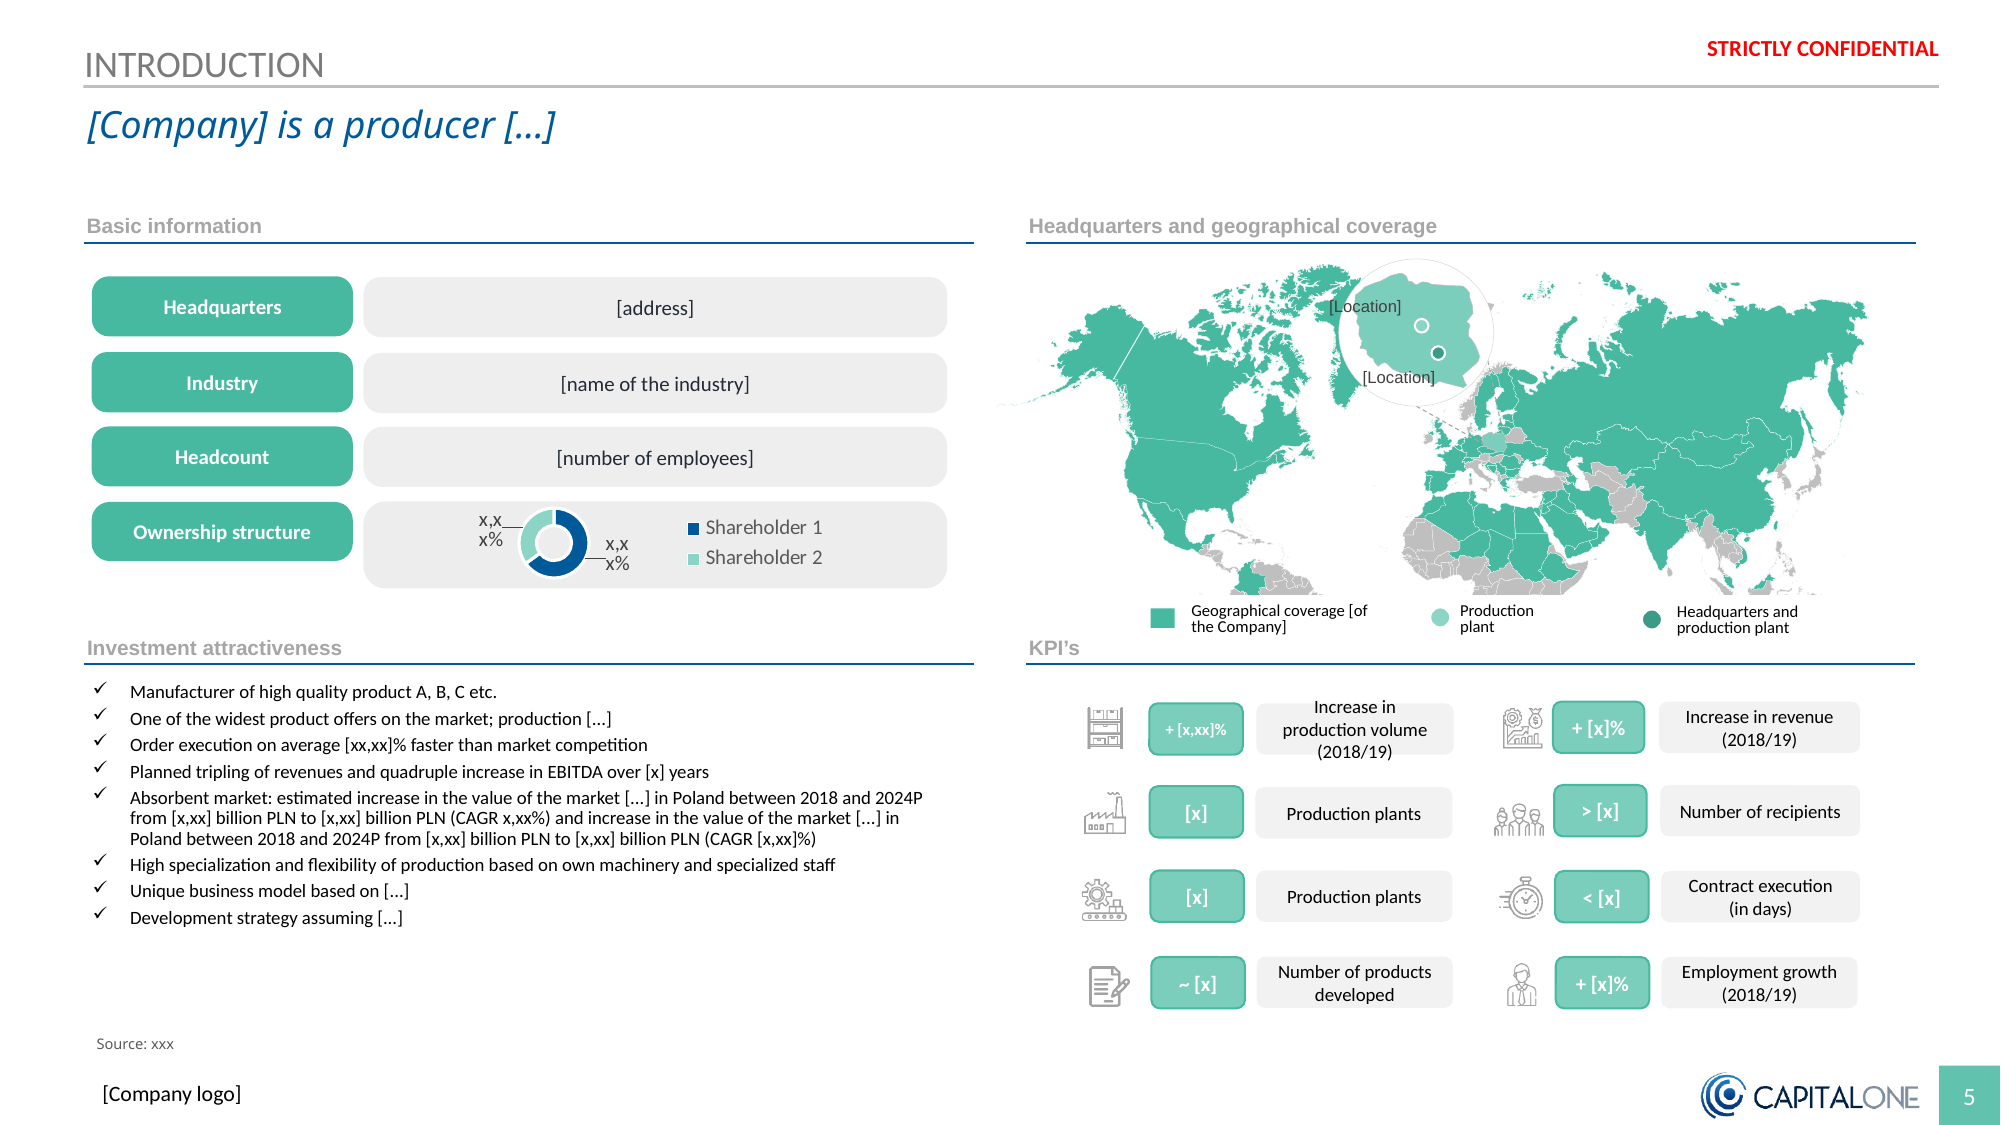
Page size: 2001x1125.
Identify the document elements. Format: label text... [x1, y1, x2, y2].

text_box Contract execution (in days) [1660, 869, 1862, 924]
picture [1501, 707, 1544, 749]
picture [1080, 876, 1128, 924]
text_box ~ [x] [1150, 955, 1246, 1010]
text_box Investment attractiveness [86, 626, 415, 664]
text_box [Company] is a producer [...] [87, 101, 1941, 147]
picture [1500, 963, 1543, 1006]
text_box [1388, 258, 1445, 264]
picture [1084, 707, 1126, 749]
picture [1494, 794, 1544, 845]
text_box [1471, 280, 1503, 434]
text_box Basic information [86, 204, 910, 242]
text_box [997, 264, 1941, 781]
text_box Employment growth (2018/19) [1660, 955, 1859, 1010]
text_box < [x] [1554, 869, 1650, 924]
text_box Number of products developed [1255, 955, 1454, 1009]
text_box > [x] [1553, 783, 1648, 838]
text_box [91, 276, 948, 603]
text_box [1032, 595, 1997, 853]
text_box [x] [1149, 869, 1245, 923]
picture [1089, 966, 1130, 1007]
text_box + [x]% [1554, 955, 1651, 1010]
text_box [1416, 406, 1484, 445]
text_box Production plants [1254, 786, 1454, 840]
picture [1498, 875, 1543, 920]
text_box Number of recipients [1659, 783, 1862, 838]
text_box [x] [1148, 785, 1245, 839]
text_box Source: xxx [81, 1029, 1454, 1065]
picture [1700, 1066, 1933, 1125]
text_box Headquarters and geographical coverage [1028, 205, 1794, 242]
text_box Manufacturer of high quality product A, B, C etc. One of the widest product offers on the market; production [...] Order execution on average [xx,xx]% faster than market competition Planned tripling of revenues and quadruple increase in EBITDA over [x] years Absorbent market: estimated increase in the value of the market [...] in Poland between 2018 and 2024P from [x,xx] billion PLN to [x,xx] billion PLN (CAGR x,xx%) and increase in the value of the market [...] in Poland between 2018 and 2024P from [x,xx] billion PLN to [x,xx] billion PLN (CAGR [x,xx]%) High specialization and flexibility of production based on own machinery and specialized staff Unique business model based on [...] Development strategy assuming [...] [78, 675, 965, 1025]
picture [1084, 792, 1126, 834]
text_box Production plants [1255, 869, 1454, 923]
text_box INTRODUCTION [69, 30, 1900, 70]
